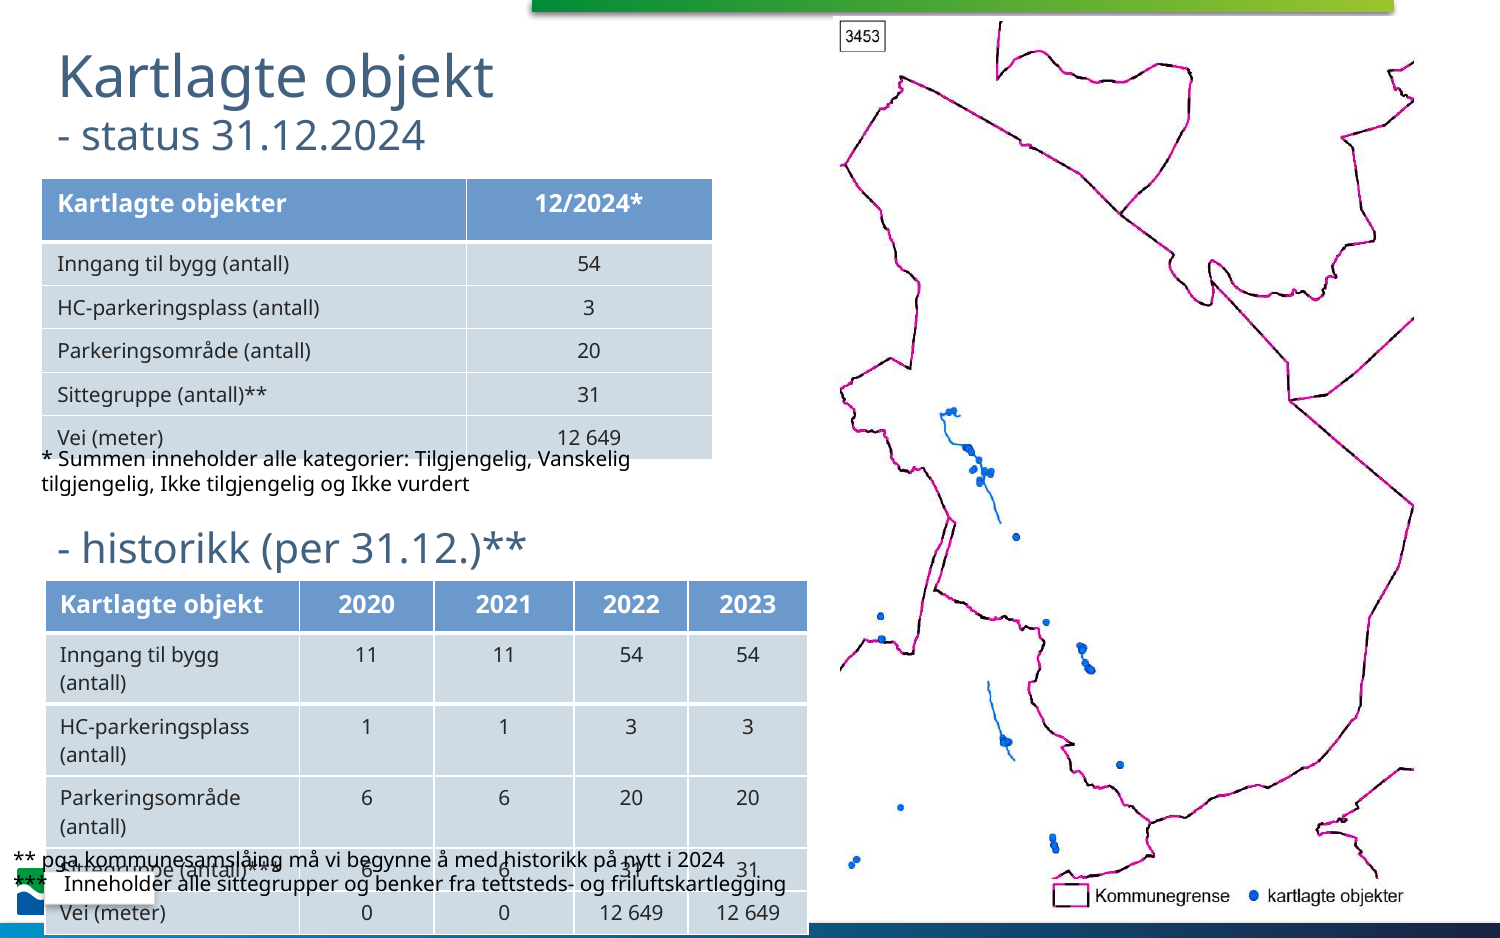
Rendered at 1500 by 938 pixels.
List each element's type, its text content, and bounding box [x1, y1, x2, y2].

table_header Kartlagte objekt [46, 581, 299, 631]
table_cell 12 649 [467, 416, 712, 459]
table_cell HC-parkeringsplass (antall) [42, 286, 466, 328]
table_cell Inngang til bygg (antall) [46, 635, 299, 702]
table_cell 1 [300, 706, 433, 775]
table_cell 1 [435, 706, 573, 775]
table_cell 54 [575, 635, 687, 702]
table_cell Parkeringsområde (antall) [42, 329, 466, 372]
table_cell 11 [435, 635, 573, 702]
table_header 2023 [689, 581, 807, 631]
table_cell 20 [575, 777, 687, 838]
table_cell 20 [467, 329, 712, 372]
table_cell 0 [300, 904, 433, 934]
table_cell 3 [575, 706, 687, 775]
text_box Kartlagte objekt - status 31.12.2024 [42, 24, 828, 167]
table_cell Vei (meter) [46, 904, 299, 934]
table_cell 0 [435, 904, 573, 934]
text_box - historikk (per 31.12.)** [42, 496, 828, 580]
table_header 2020 [300, 581, 433, 631]
table_cell 12 649 [575, 904, 687, 934]
table_cell 3 [689, 706, 807, 775]
table_cell 6 [300, 777, 433, 838]
table_cell 12 649 [689, 892, 807, 934]
table_header 12/2024* [467, 179, 712, 240]
picture [833, 16, 1419, 913]
table_cell 11 [300, 635, 433, 702]
table_cell Vei (meter) [42, 416, 466, 438]
table_cell Parkeringsområde (antall) [46, 777, 299, 838]
table_cell 3 [467, 286, 712, 328]
text_box * Summen inneholder alle kategorier: Tilgjengelig, Vanskelig tilgjengelig, Ikke tilgjengelig og Ikke vurdert [26, 438, 711, 504]
table_header Kartlagte objekter [42, 179, 466, 240]
table_cell 31 [467, 373, 712, 415]
table_cell HC-parkeringsplass (antall) [46, 706, 299, 775]
table_cell 6 [435, 777, 573, 838]
table_cell 20 [689, 777, 807, 847]
table_cell 54 [689, 635, 807, 702]
table_cell Inngang til bygg (antall) [42, 244, 466, 285]
table_header 2022 [575, 581, 687, 631]
table_header 2021 [435, 581, 573, 631]
table_cell 54 [467, 244, 712, 285]
table_cell 31 [802, 849, 807, 890]
table_cell Sittegruppe (antall)** [42, 373, 466, 415]
text_box ** pga kommunesamslåing må vi begynne å med historikk på nytt i 2024 *** Inneholder alle sittegrupper og benker fra tettsteds- og friluftskartlegging [0, 838, 802, 904]
